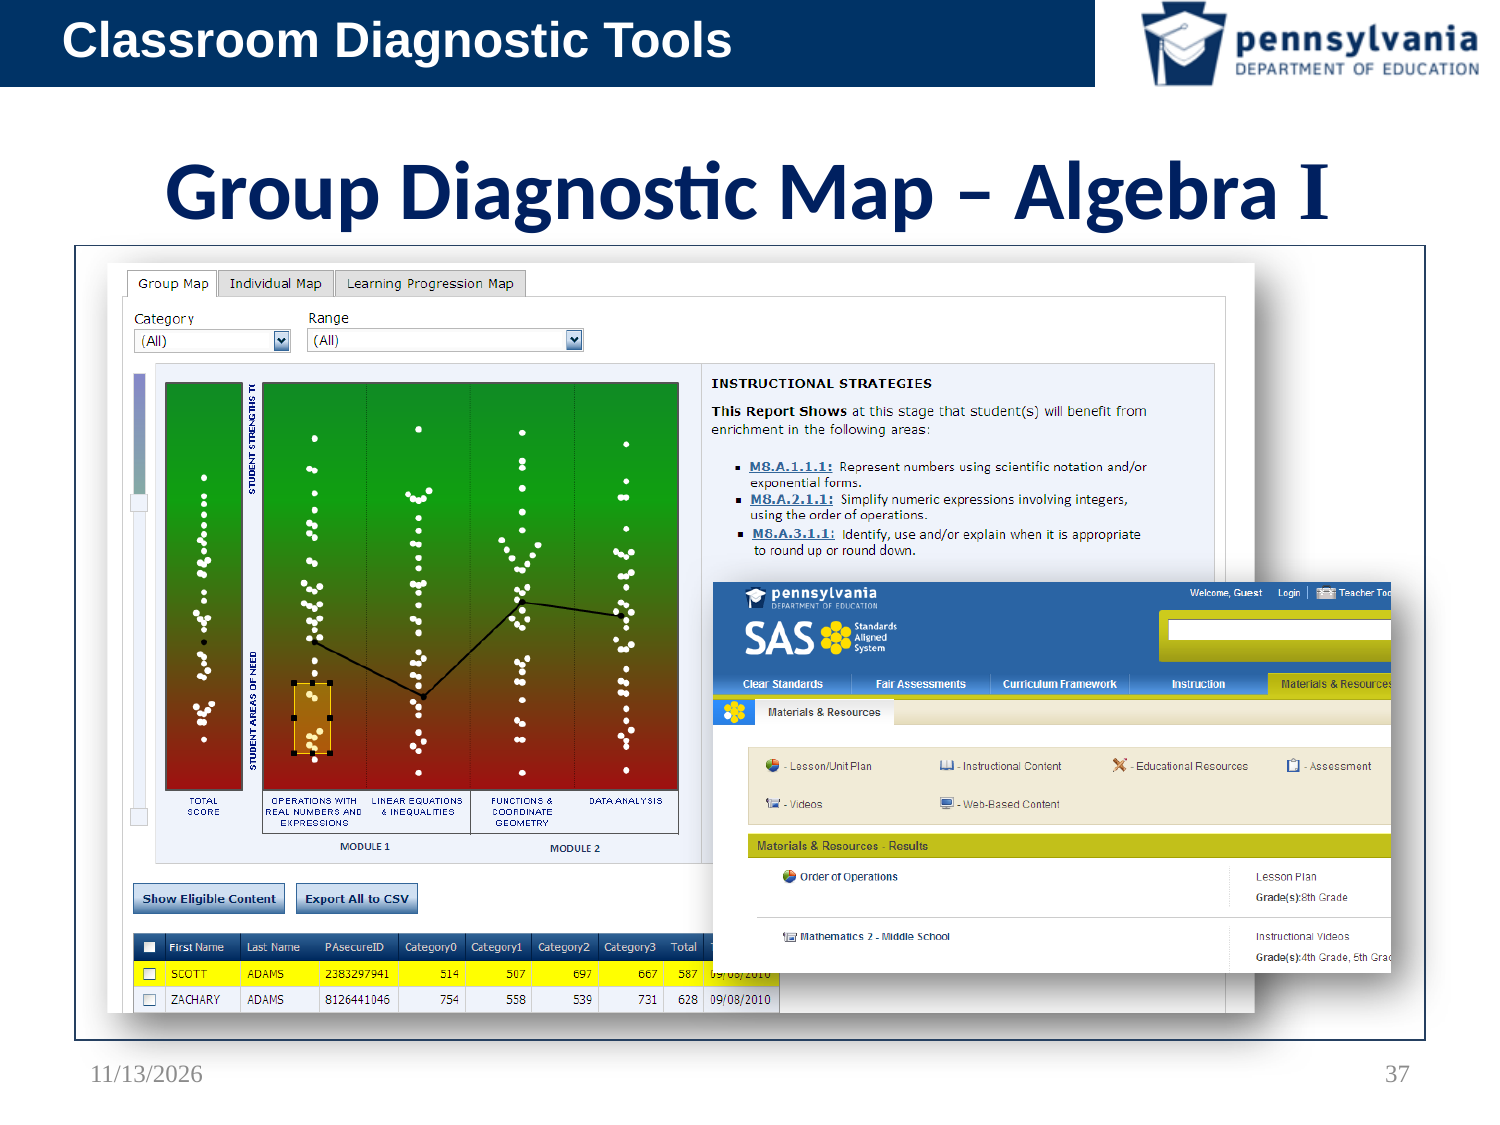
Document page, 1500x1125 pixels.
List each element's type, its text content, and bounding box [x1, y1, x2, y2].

title Group Diagnostic Map – Algebra I [73, 115, 1424, 256]
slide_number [75, 1042, 425, 1103]
picture [1134, 0, 1485, 90]
picture [107, 262, 1392, 1014]
list [74, 245, 1426, 1041]
slide_number 37 [1074, 1042, 1425, 1103]
